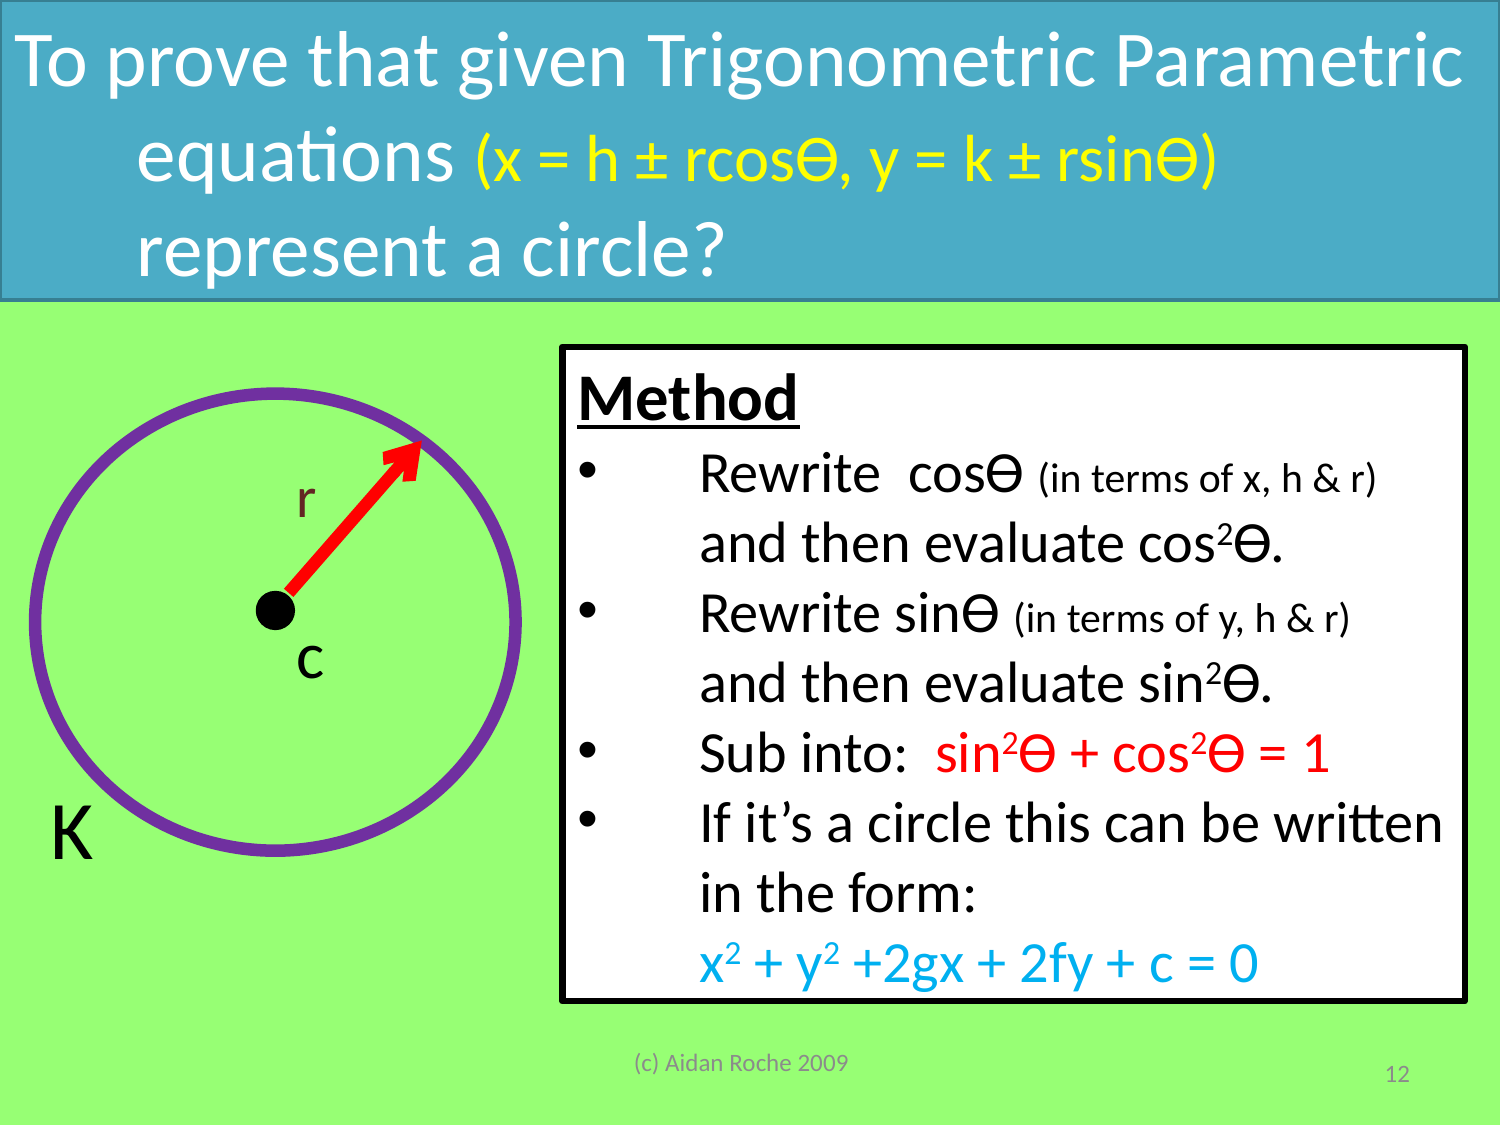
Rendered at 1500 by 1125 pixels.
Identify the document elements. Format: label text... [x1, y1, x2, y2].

text_box c [281, 604, 340, 700]
text_box [255, 590, 294, 631]
text_box [32, 391, 518, 853]
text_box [278, 449, 432, 584]
text_box K [35, 768, 109, 884]
slide_number 12 [1074, 1042, 1425, 1103]
text_box Method Rewrite cosѲ (in terms of x, h & r) and then evaluate cos2Ѳ. Rewrite sinѲ (in terms of y, h & r) and then evaluate sin2Ѳ. Sub into: sin2Ѳ + cos2Ѳ = 1 If it’s a circle this can be written in the form: x2 + y2 +2gx + 2fy + c = 0 [562, 346, 1465, 1002]
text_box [29, 388, 521, 856]
footer (c) Aidan Roche 2009 [503, 1031, 979, 1092]
text_box To prove that given Trigonometric Parametric equations (x = h ± rcosѲ, y = k ± rsinѲ) represent a circle? [0, 0, 1500, 302]
